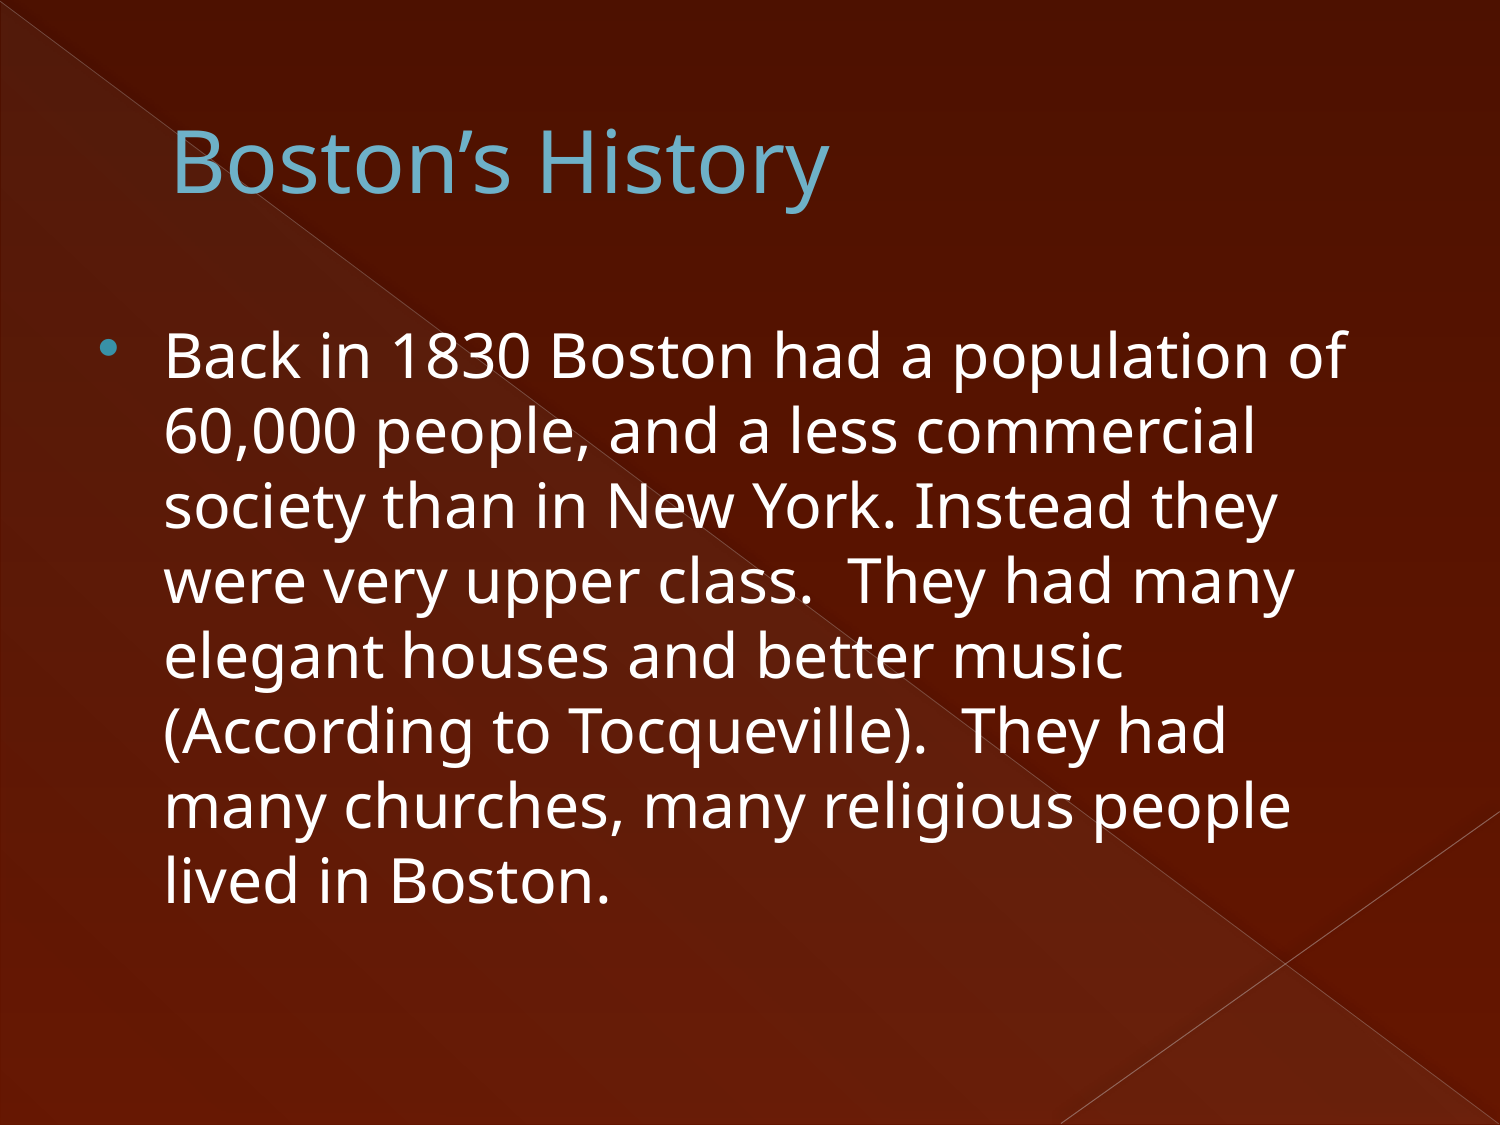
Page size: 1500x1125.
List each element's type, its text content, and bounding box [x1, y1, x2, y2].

title Boston’s History [75, 43, 1425, 274]
list Back in 1830 Boston had a population of 60,000 people, and a less commercial society than in New York. Instead they were very upper class. They had many elegant houses and better music (According to Tocqueville). They had many churches, many religious people lived in Boston. [75, 308, 1425, 1059]
